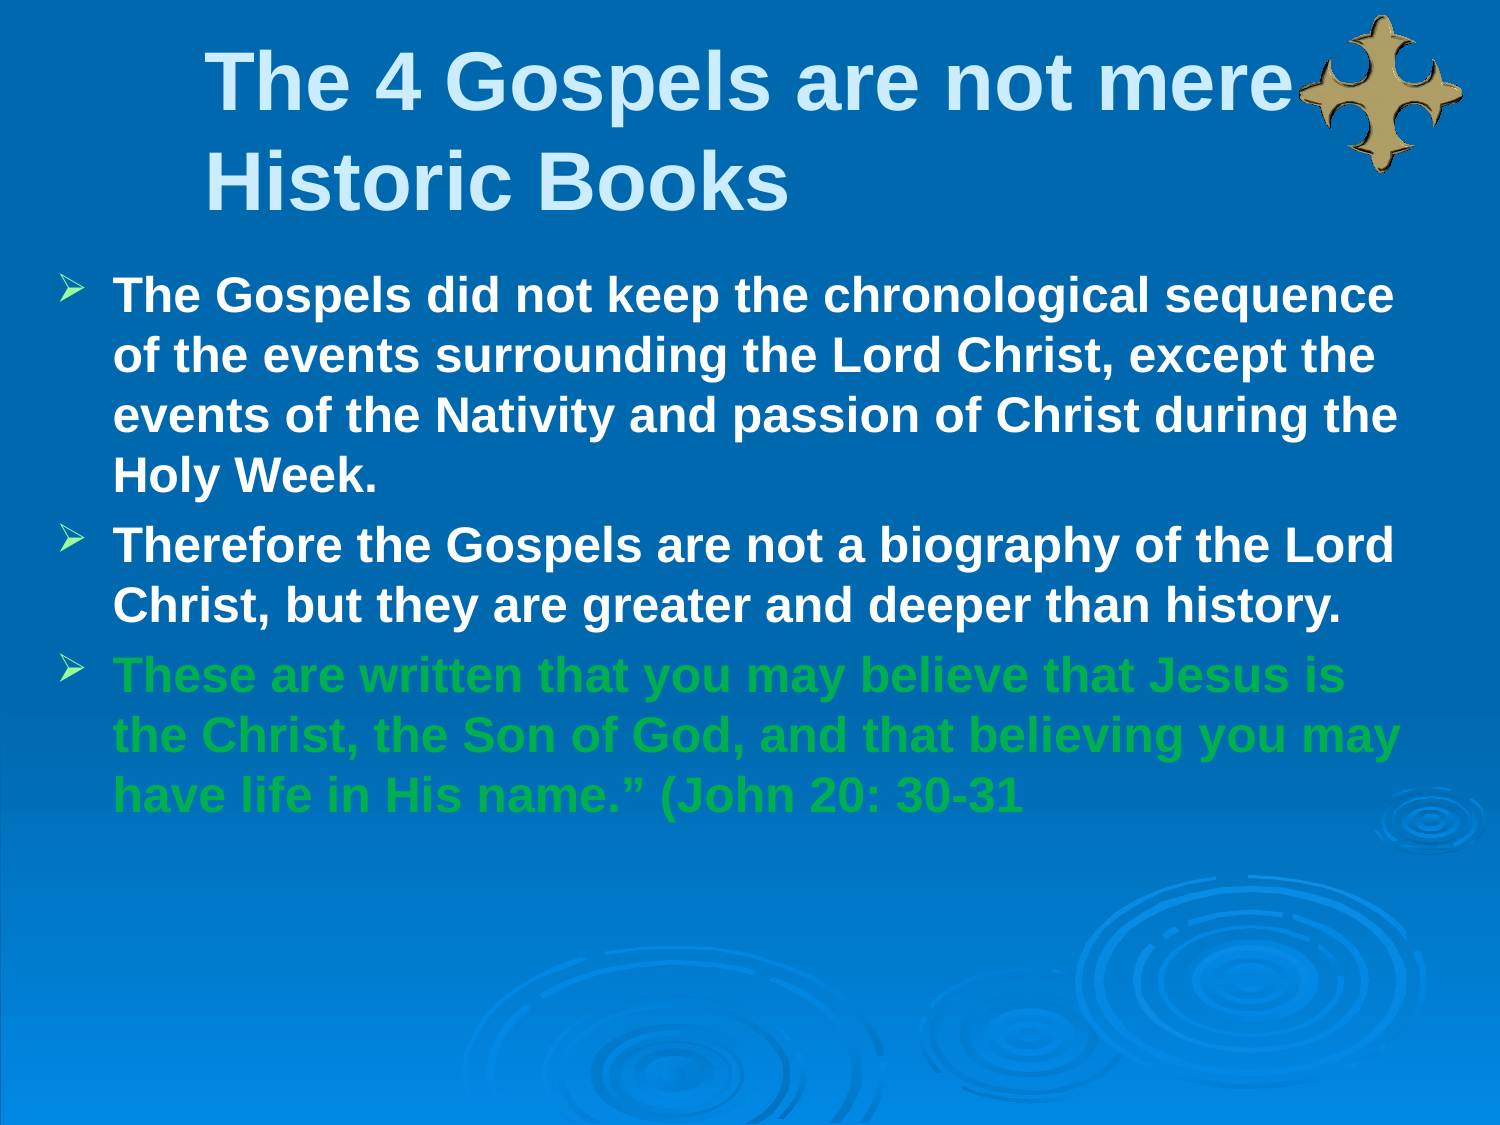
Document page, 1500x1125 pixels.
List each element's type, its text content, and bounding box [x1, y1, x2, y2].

picture [1293, 0, 1471, 188]
title The 4 Gospels are not mere Historic Books [74, 45, 1426, 209]
list The Gospels did not keep the chronological sequence of the events surrounding the Lord Christ, except the events of the Nativity and passion of Christ during the Holy Week. Therefore the Gospels are not a biography of the Lord Christ, but they are greater and deeper than history. These are written that you may believe that Jesus is the Christ, the Son of God, and that believing you may have life in His name.” (John 20: 30-31 [41, 255, 1436, 1006]
